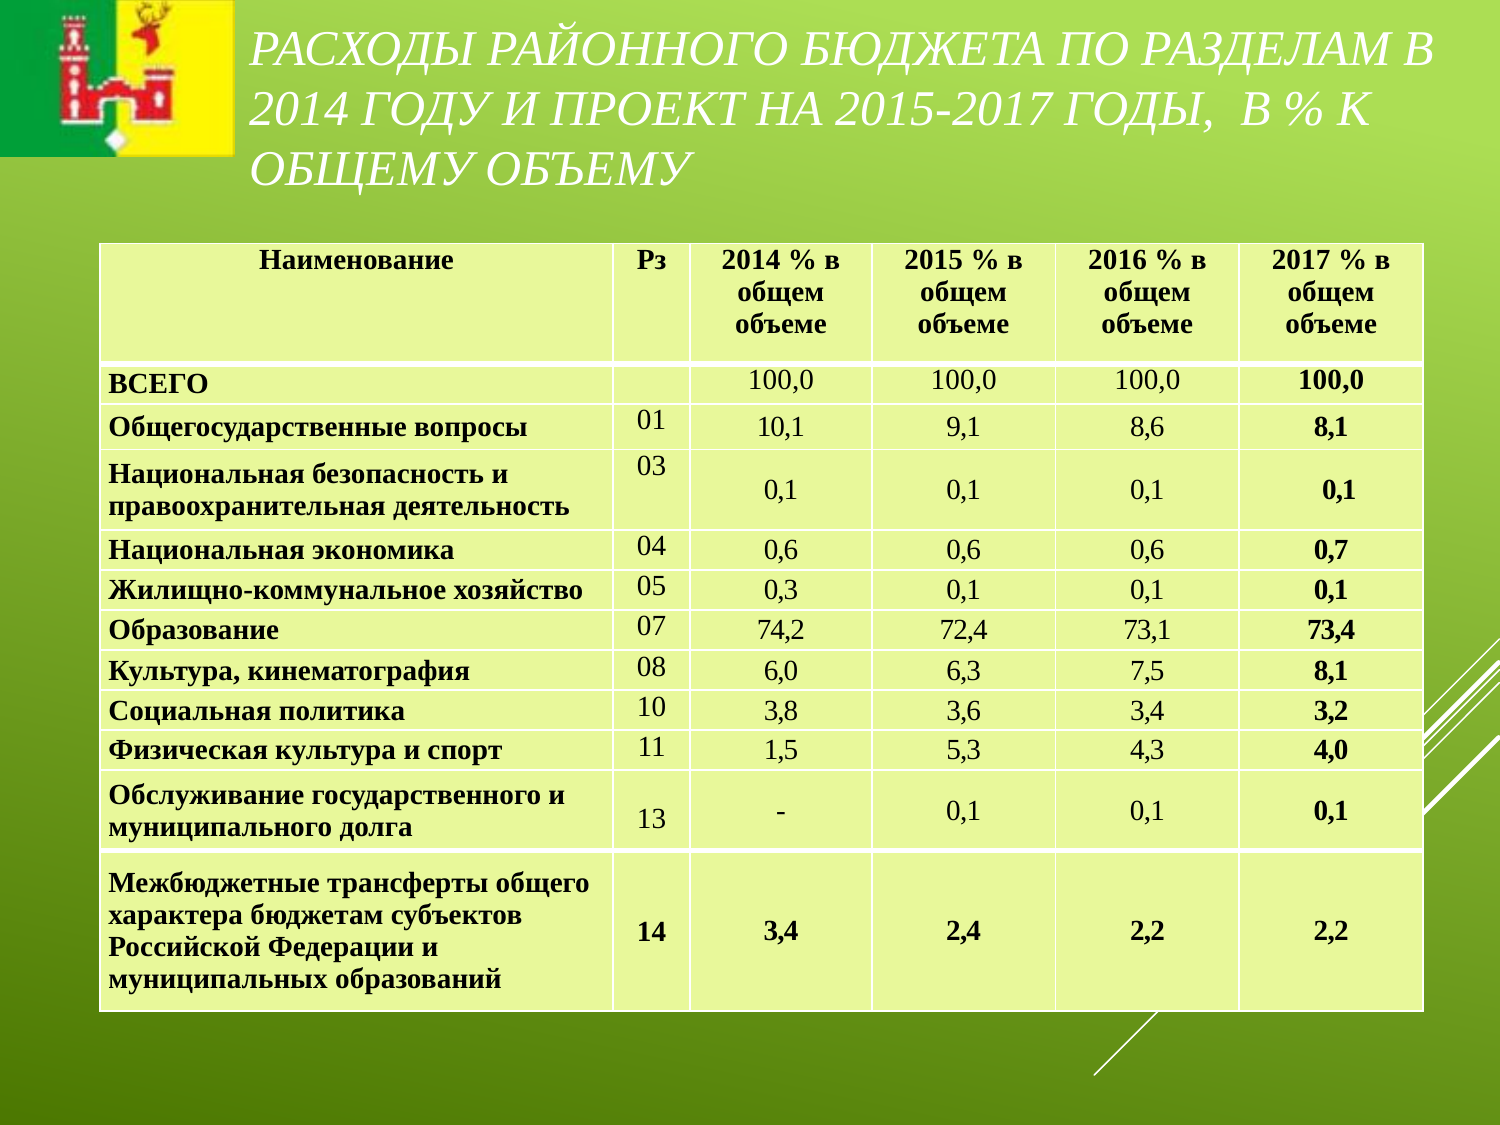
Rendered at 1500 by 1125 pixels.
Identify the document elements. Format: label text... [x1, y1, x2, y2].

picture [0, 0, 235, 157]
table_cell 11 [614, 731, 689, 769]
table_cell 01 [614, 405, 689, 449]
table_cell 3,4 [1056, 691, 1238, 729]
table_cell 0,1 [873, 450, 1055, 529]
table_cell 5,3 [873, 731, 1055, 769]
table_cell 0,1 [1240, 771, 1422, 848]
table_cell Общегосударственные вопросы [101, 405, 612, 449]
table_cell 73,1 [1056, 611, 1238, 649]
table_cell 10 [614, 691, 689, 729]
table_cell 13 [614, 771, 689, 848]
table_cell Образование [101, 611, 612, 649]
table_cell 0,1 [1056, 571, 1238, 609]
table_header 2014 % в общем объеме [691, 244, 871, 361]
table_cell 6,0 [691, 651, 871, 689]
table_cell 72,4 [873, 611, 1055, 649]
table_cell ВСЕГО [101, 367, 612, 403]
table_cell 3,4 [691, 853, 871, 1010]
table_cell 74,2 [691, 611, 871, 649]
table_cell 0,6 [873, 531, 1055, 569]
table_cell 7,5 [1056, 651, 1238, 689]
table_cell 0,1 [1056, 450, 1238, 529]
table_cell 03 [614, 450, 689, 529]
table_cell 04 [614, 531, 689, 569]
table_cell 2,4 [873, 853, 1055, 1010]
table_cell Национальная безопасность и правоохранительная деятельность [101, 450, 612, 529]
table_cell Национальная экономика [101, 531, 612, 569]
table_cell 0,7 [1240, 531, 1422, 569]
table_header 2015 % в общем объеме [873, 244, 1055, 361]
table_cell 8,1 [1240, 651, 1422, 689]
table_cell 0,1 [1240, 571, 1422, 609]
table_cell 3,2 [1240, 691, 1422, 729]
table_header Наименование [101, 244, 612, 361]
table_cell 07 [614, 611, 689, 649]
table_cell 05 [614, 571, 689, 609]
table_cell Культура, кинематография [101, 651, 612, 689]
table_cell 4,3 [1056, 731, 1238, 769]
table_cell 8,6 [1056, 405, 1238, 449]
table_cell 6,3 [873, 651, 1055, 689]
table_cell 0,1 [691, 450, 871, 529]
text_box РАСХОДЫ РАЙОННОГО БЮДЖЕТА ПО РАЗДЕЛАМ В 2014 ГОДУ И ПРОЕКТ НА 2015-2017 ГОДЫ, В % К ОБЩЕМУ ОБЪЕМУ [234, 8, 1500, 203]
table_cell 3,8 [691, 691, 871, 729]
table_cell 4,0 [1240, 731, 1422, 769]
table_cell 08 [614, 651, 689, 689]
table_cell Межбюджетные трансферты общего характера бюджетам субъектов Российской Федерации и муниципальных образований [101, 853, 612, 1010]
table_header 2017 % в общем объеме [1240, 244, 1422, 361]
table_cell 0,1 [1240, 450, 1422, 529]
table_cell 0,6 [1056, 531, 1238, 569]
table_header Рз [614, 244, 689, 361]
table_cell 0,6 [691, 531, 871, 569]
table_cell Обслуживание государственного и муниципального долга [101, 771, 612, 848]
table_cell 1,5 [691, 731, 871, 769]
table_cell 9,1 [873, 405, 1055, 449]
table_cell 8,1 [1240, 405, 1422, 449]
table_cell 100,0 [1056, 367, 1238, 403]
table_cell Социальная политика [101, 691, 612, 729]
table_cell 2,2 [1056, 853, 1238, 1010]
table_cell 14 [614, 853, 689, 1010]
table_cell 0,1 [873, 571, 1055, 609]
table_cell 100,0 [873, 367, 1055, 403]
table_cell 0,1 [1056, 771, 1238, 848]
table_cell 10,1 [691, 405, 871, 449]
table_cell Жилищно-коммунальное хозяйство [101, 571, 612, 609]
table_cell 100,0 [1240, 367, 1422, 403]
table_cell 2,2 [1240, 853, 1422, 1010]
table_cell - [691, 771, 871, 848]
table_cell 100,0 [691, 367, 871, 403]
table_cell [614, 367, 689, 403]
table_cell Физическая культура и спорт [101, 731, 612, 769]
table_cell 0,3 [691, 571, 871, 609]
table_cell 3,6 [873, 691, 1055, 729]
table_cell 0,1 [873, 771, 1055, 848]
table_cell 73,4 [1240, 611, 1422, 649]
table_header 2016 % в общем объеме [1056, 244, 1238, 361]
